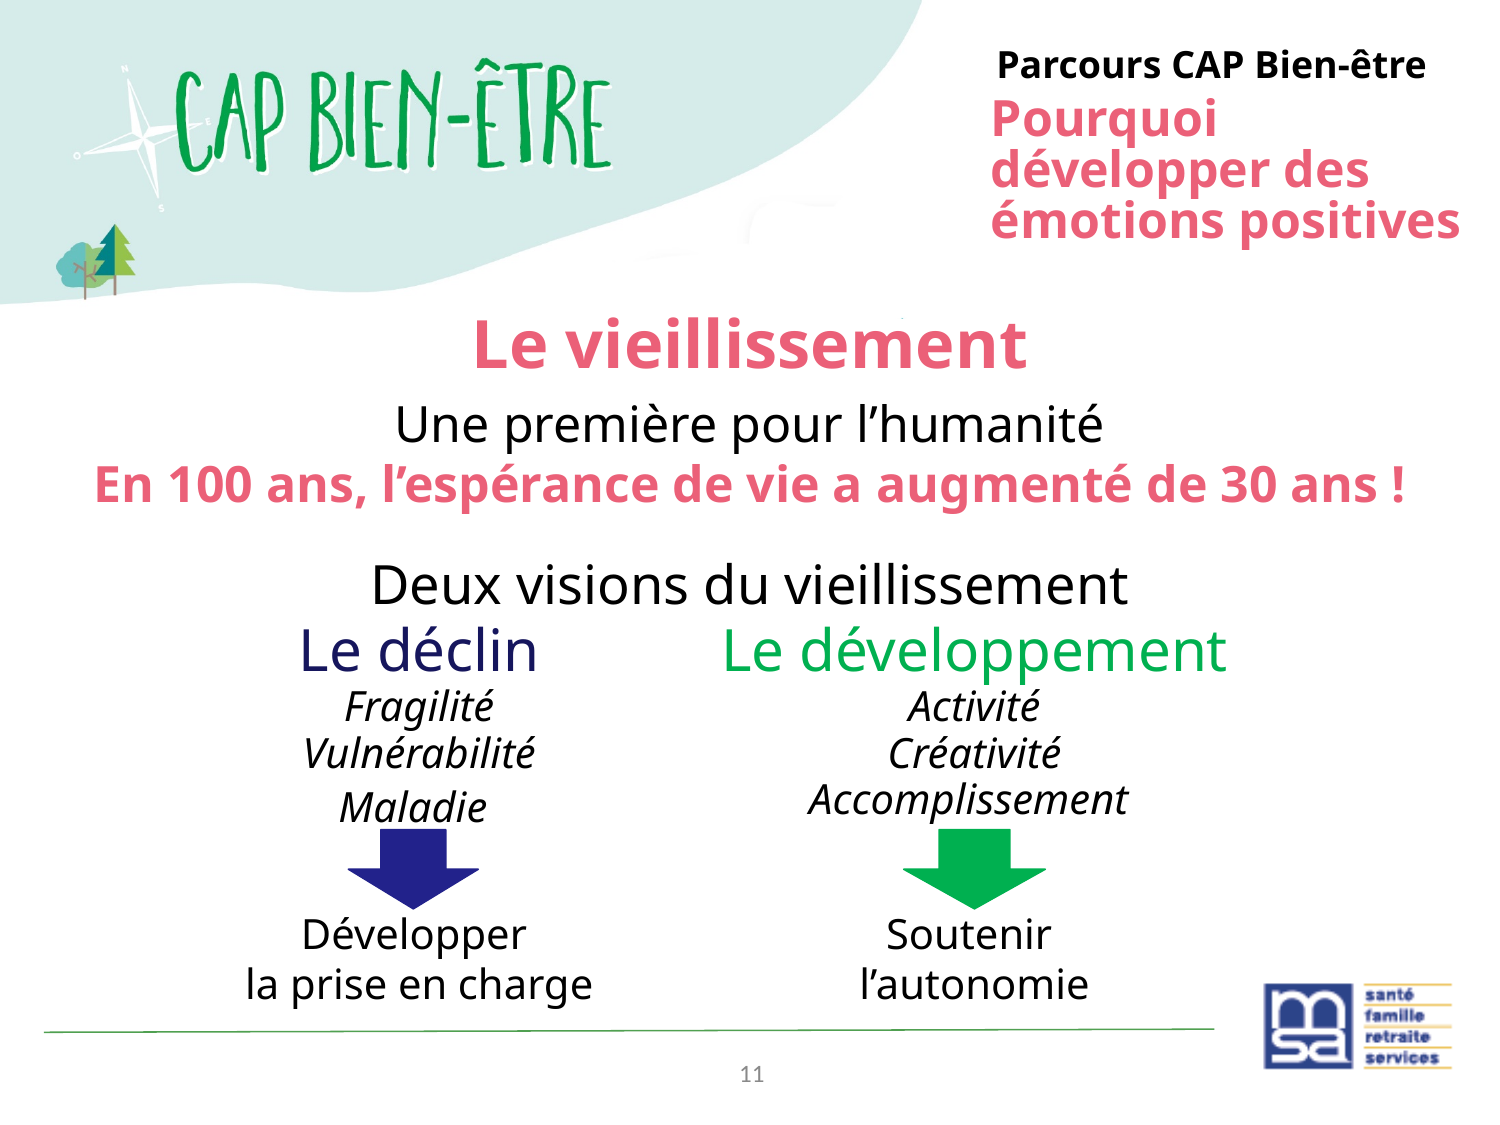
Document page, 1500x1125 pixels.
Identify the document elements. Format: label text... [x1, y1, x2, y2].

text_box Deux visions du vieillissement [0, 542, 1500, 617]
text_box 11 [54, 1042, 1245, 1103]
text_box Développer la prise en charge [123, 900, 679, 1027]
text_box [348, 829, 479, 900]
picture [0, 0, 941, 320]
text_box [43, 1028, 1215, 1033]
text_box Pourquoi développer des émotions positives [969, 54, 1483, 287]
text_box Le déclin Fragilité Vulnérabilité Maladie [123, 612, 679, 828]
picture [1250, 929, 1476, 1125]
text_box Le développement Activité Créativité Accomplissement [679, 612, 1270, 889]
text_box Parcours CAP Bien-être [968, 34, 1455, 94]
text_box [903, 829, 1046, 900]
text_box Le vieillissement [0, 287, 1500, 409]
text_box Soutenir l’autonomie [679, 900, 1270, 1042]
text_box Une première pour l’humanité En 100 ans, l’espérance de vie a augmenté de 30 ans ! [0, 409, 1500, 542]
